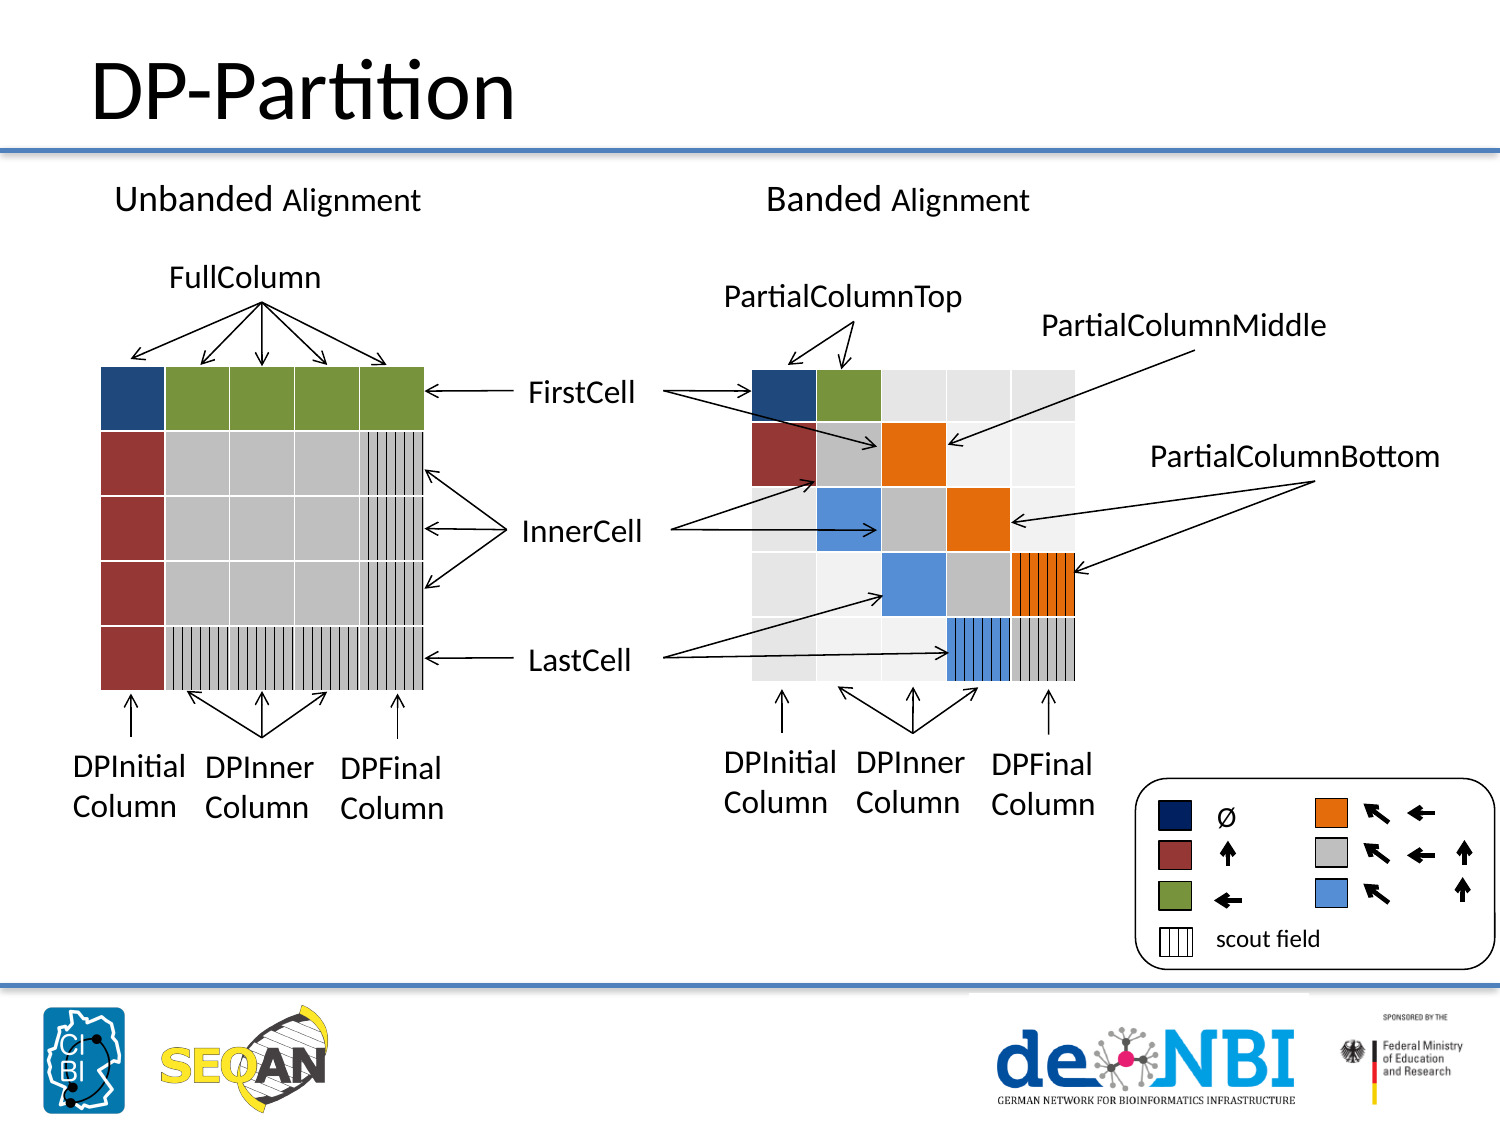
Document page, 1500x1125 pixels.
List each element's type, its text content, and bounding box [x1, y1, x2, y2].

table_header [230, 374, 294, 430]
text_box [787, 322, 838, 366]
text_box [670, 481, 816, 529]
text_box PartialColumnTop [709, 266, 999, 322]
text_box [1160, 927, 1193, 957]
picture [969, 1064, 1309, 1122]
table_cell [101, 562, 164, 625]
table_cell [166, 497, 229, 560]
picture [62, 1064, 76, 1081]
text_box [1363, 883, 1390, 903]
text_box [947, 350, 1196, 445]
text_box DPInitialColumn [58, 737, 190, 832]
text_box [663, 390, 878, 447]
table_header [166, 368, 229, 430]
picture [141, 1064, 332, 1121]
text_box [1010, 481, 1071, 523]
text_box PartialColumnMiddle [1026, 295, 1364, 351]
text_box LastCell [513, 630, 664, 686]
table_cell [101, 497, 164, 560]
text_box DPInitialColumn [709, 732, 841, 828]
table_cell [295, 562, 359, 625]
table_header [295, 374, 359, 430]
text_box FirstCell [513, 363, 664, 418]
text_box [662, 595, 884, 659]
text_box [1135, 778, 1495, 970]
table_cell [295, 432, 359, 495]
table_cell [101, 432, 164, 495]
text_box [888, 652, 950, 659]
picture [48, 1064, 113, 1109]
table_cell [230, 562, 294, 625]
text_box scout field [1201, 914, 1364, 960]
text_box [837, 686, 910, 734]
table_cell [360, 562, 424, 625]
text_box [186, 690, 261, 738]
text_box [424, 469, 507, 527]
picture [69, 1084, 76, 1091]
text_box DPInnerColumn [841, 742, 976, 828]
text_box FullColumn [154, 247, 370, 301]
list [41, 265, 1459, 1064]
table_cell [360, 497, 419, 560]
table_cell [295, 627, 359, 690]
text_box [200, 302, 258, 366]
table_cell [360, 627, 424, 690]
table_cell [360, 432, 424, 495]
table_cell [166, 627, 229, 690]
text_box DPFinalColumn [976, 734, 1121, 830]
text_box PartialColumnBottom [1135, 426, 1495, 482]
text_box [1363, 842, 1390, 863]
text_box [1073, 481, 1316, 573]
table_cell [166, 432, 229, 495]
table_cell [166, 562, 229, 625]
text_box Banded Alignment [751, 166, 1063, 226]
text_box Unbanded Alignment [99, 166, 442, 226]
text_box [424, 529, 507, 589]
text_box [840, 322, 855, 370]
table_cell [230, 432, 294, 495]
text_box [1363, 803, 1390, 823]
text_box DPFinalColumn [325, 738, 470, 834]
table_cell [295, 497, 359, 560]
text_box DPInnerColumn [190, 746, 325, 833]
table_cell [230, 627, 294, 690]
table_cell [230, 497, 294, 560]
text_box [130, 302, 199, 360]
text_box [261, 302, 387, 366]
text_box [261, 691, 328, 738]
picture [1238, 1064, 1256, 1078]
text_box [912, 686, 979, 734]
table_header [360, 367, 424, 430]
table_cell [101, 627, 164, 690]
title DP-Partition [75, 25, 1425, 145]
text_box InnerCell [512, 502, 671, 557]
table_header [101, 367, 164, 430]
